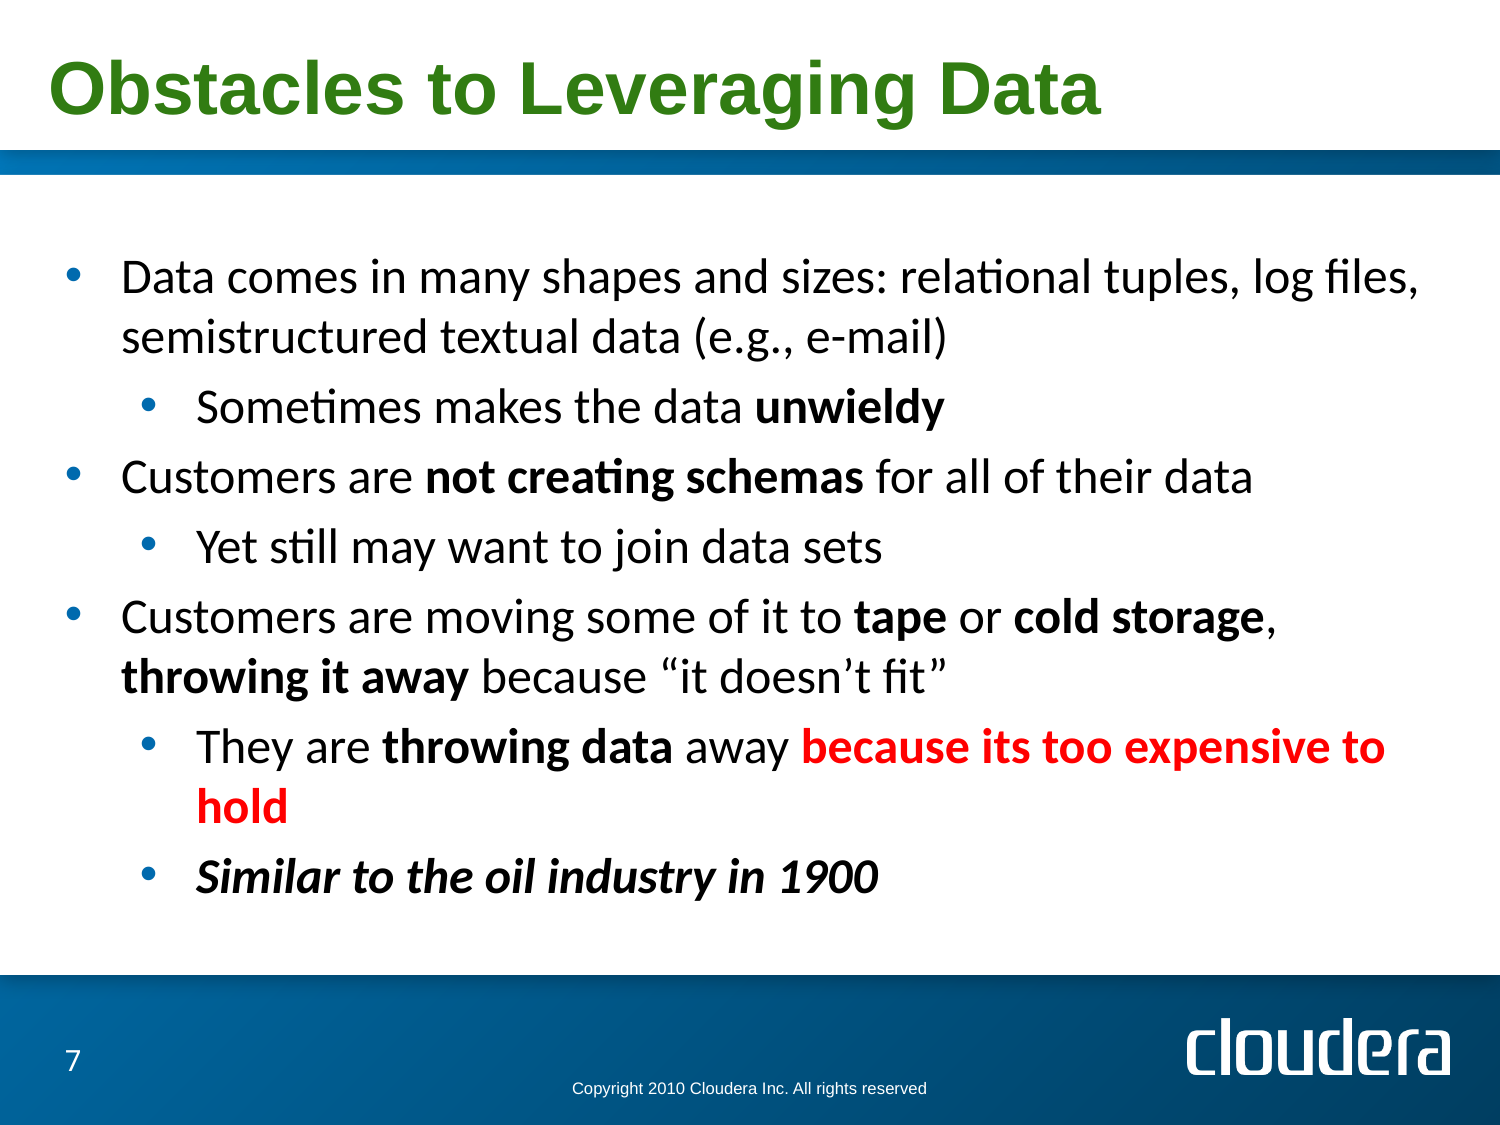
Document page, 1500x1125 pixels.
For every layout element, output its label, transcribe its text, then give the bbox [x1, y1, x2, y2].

text_box Data comes in many shapes and sizes: relational tuples, log files, semistructured textual data (e.g., e-mail) Sometimes makes the data unwieldy Customers are not creating schemas for all of their data Yet still may want to join data sets Customers are moving some of it to tape or cold storage, throwing it away because “it doesn’t fit” They are throwing data away because its too expensive to hold Similar to the oil industry in 1900 [50, 236, 1457, 860]
title Obstacles to Leveraging Data [33, 18, 1487, 152]
footer Copyright 2010 Cloudera Inc. All rights reserved [512, 1062, 988, 1113]
picture [1187, 1018, 1450, 1075]
slide_number 7 [50, 1031, 400, 1092]
